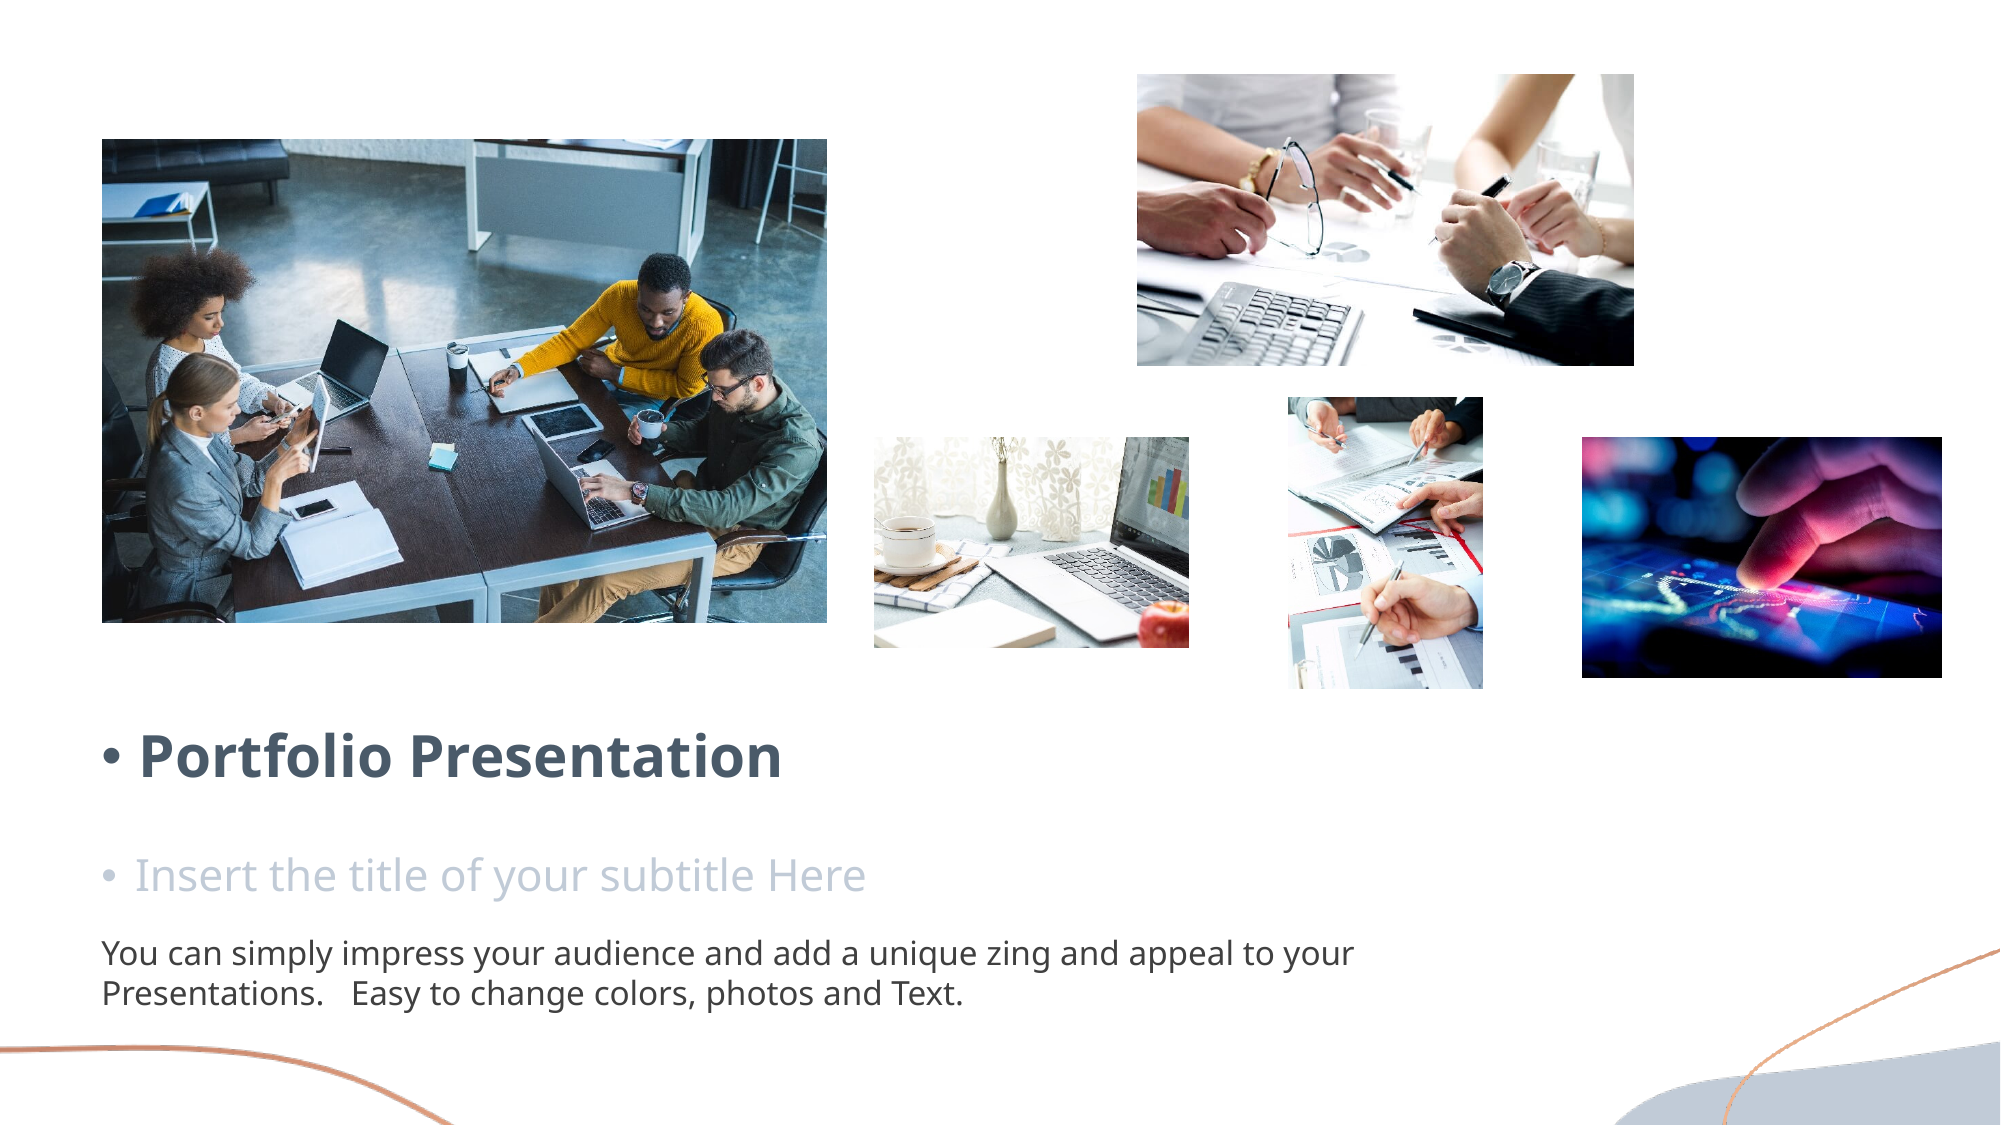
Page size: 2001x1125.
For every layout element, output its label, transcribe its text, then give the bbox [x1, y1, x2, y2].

picture [873, 437, 1189, 648]
text_box You can simply impress your audience and add a unique zing and appeal to your Presentations. Easy to change colors, photos and Text. [86, 924, 1394, 1020]
picture [1137, 74, 1634, 366]
picture [102, 139, 827, 624]
list Insert the title of your subtitle Here [86, 846, 2000, 909]
picture [1288, 397, 1483, 689]
picture [1603, 918, 2001, 1125]
list Portfolio Presentation [86, 720, 2000, 846]
picture [0, 1018, 478, 1125]
picture [1582, 437, 1942, 678]
